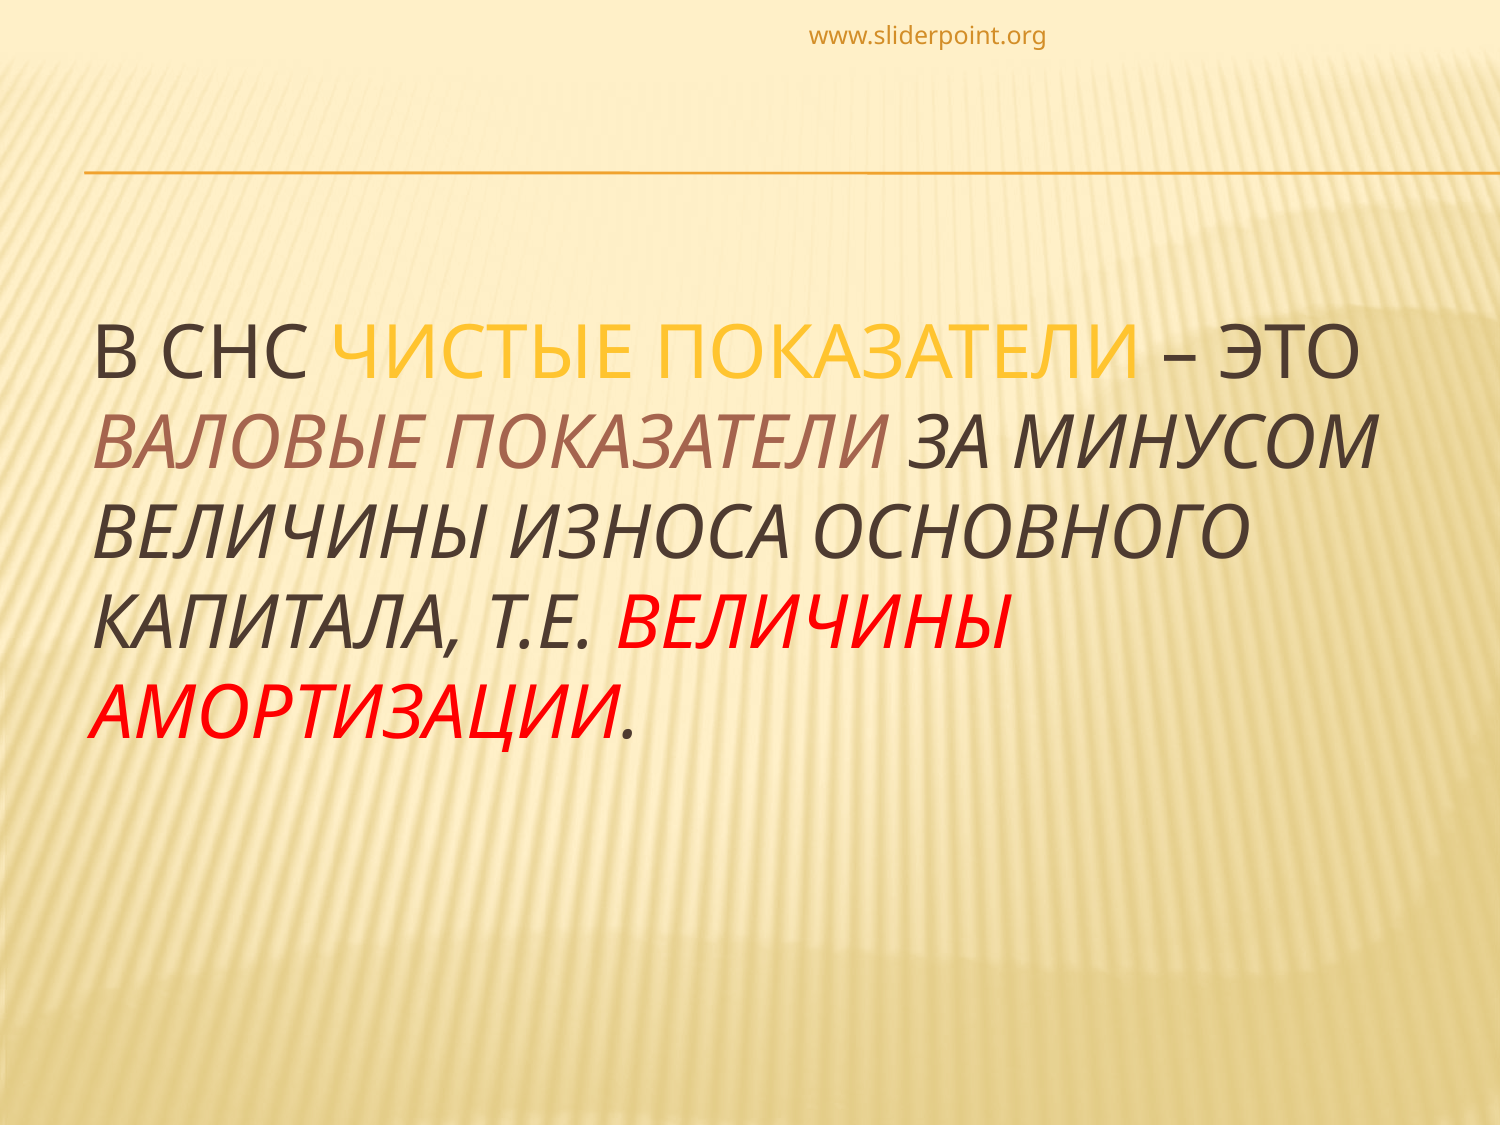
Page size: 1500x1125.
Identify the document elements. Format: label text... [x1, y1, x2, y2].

title В СНС чистые показатели – это валовые показатели за минусом величины износа основного капитала, т.е. величины амортизации. [76, 45, 1425, 1012]
footer www.sliderpoint.org [512, 12, 1063, 60]
